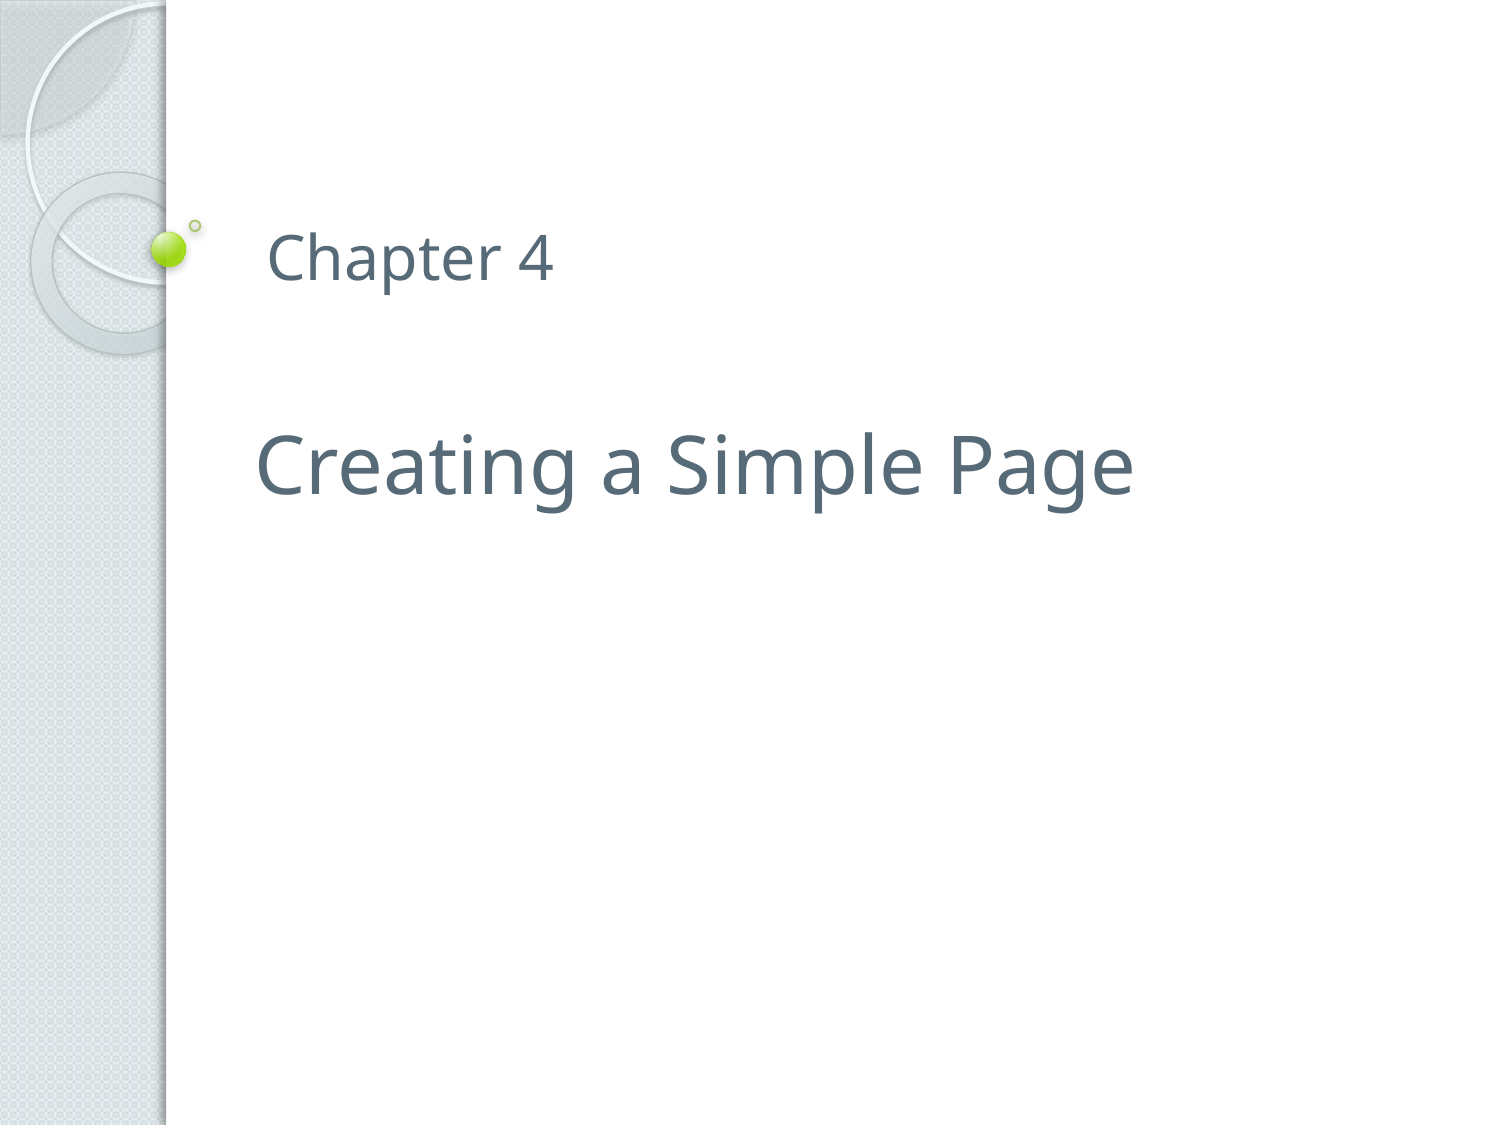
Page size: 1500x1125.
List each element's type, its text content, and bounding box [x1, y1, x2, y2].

subtitle Creating a Simple Page [234, 303, 1450, 591]
title Chapter 4 [234, 59, 1450, 301]
